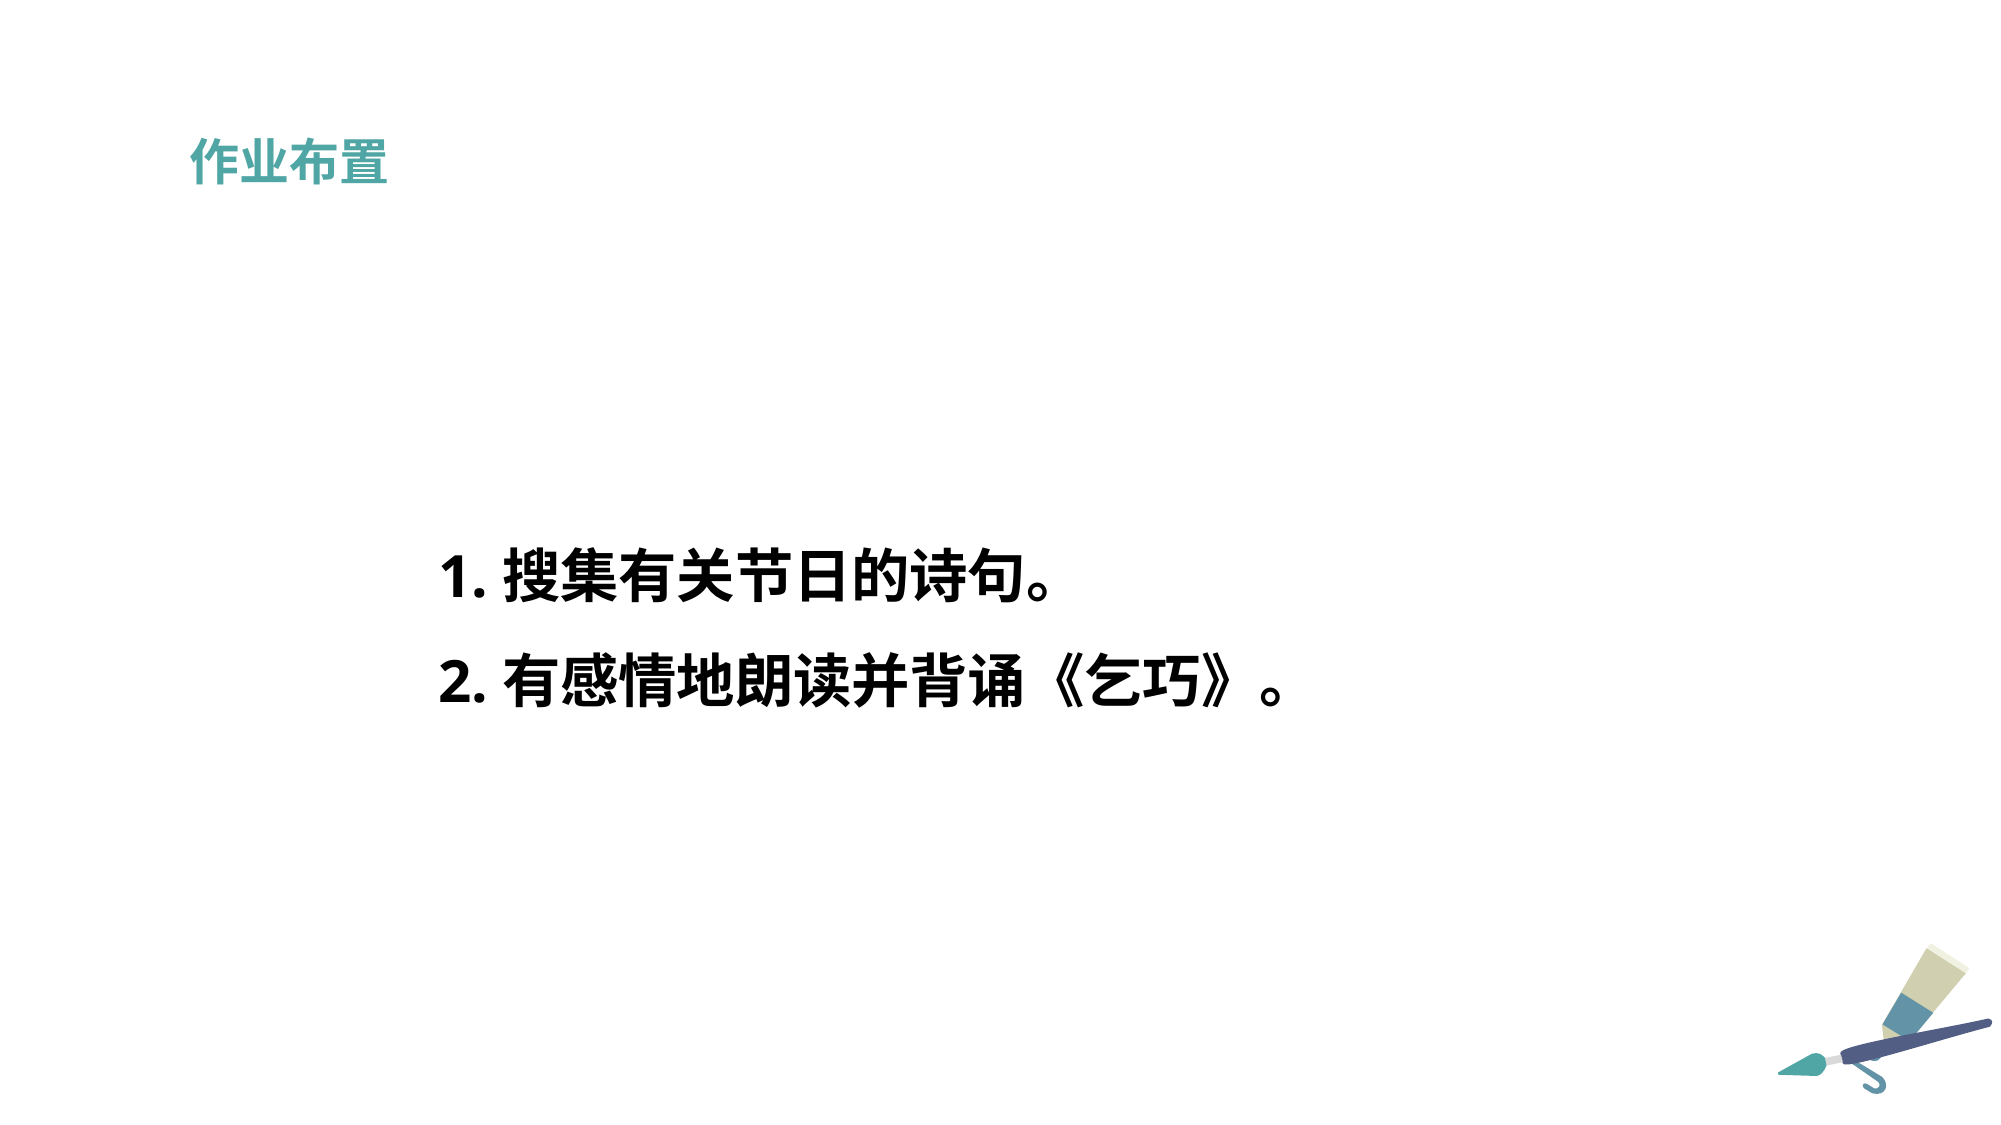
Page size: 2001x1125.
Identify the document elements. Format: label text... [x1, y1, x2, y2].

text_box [1811, 945, 1974, 1125]
text_box 1.搜集有关节日的诗句。 2.有感情地朗读并背诵《乞巧》。 [423, 497, 1645, 722]
text_box 作业布置 [174, 123, 405, 199]
